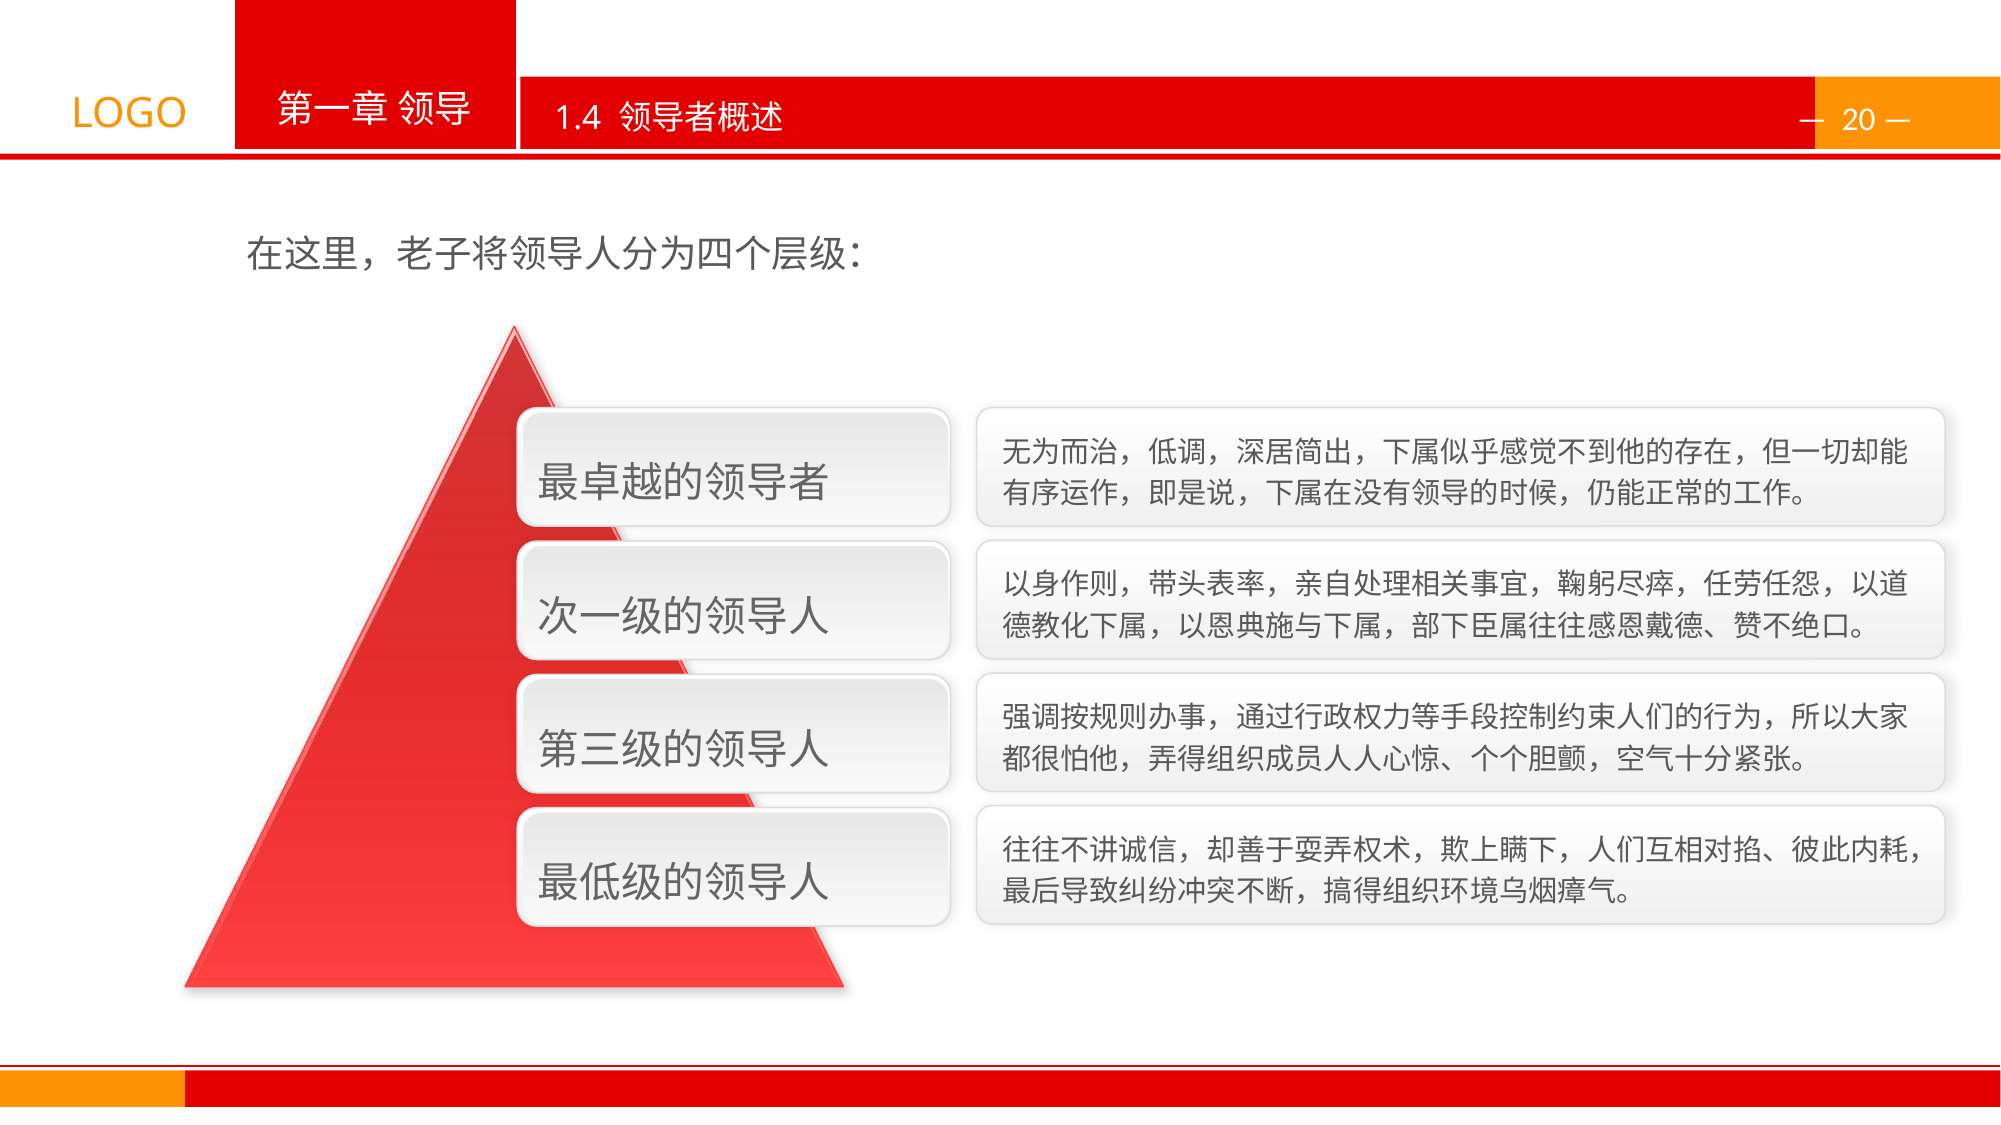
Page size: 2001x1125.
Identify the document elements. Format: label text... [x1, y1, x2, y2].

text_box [516, 540, 951, 660]
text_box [516, 807, 951, 927]
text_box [184, 326, 844, 987]
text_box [976, 407, 1946, 527]
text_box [516, 674, 951, 794]
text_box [976, 540, 1946, 660]
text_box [976, 805, 1946, 925]
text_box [516, 407, 951, 527]
text_box 在这里，老子将领导人分为四个层级： [231, 222, 977, 283]
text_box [976, 672, 1946, 792]
